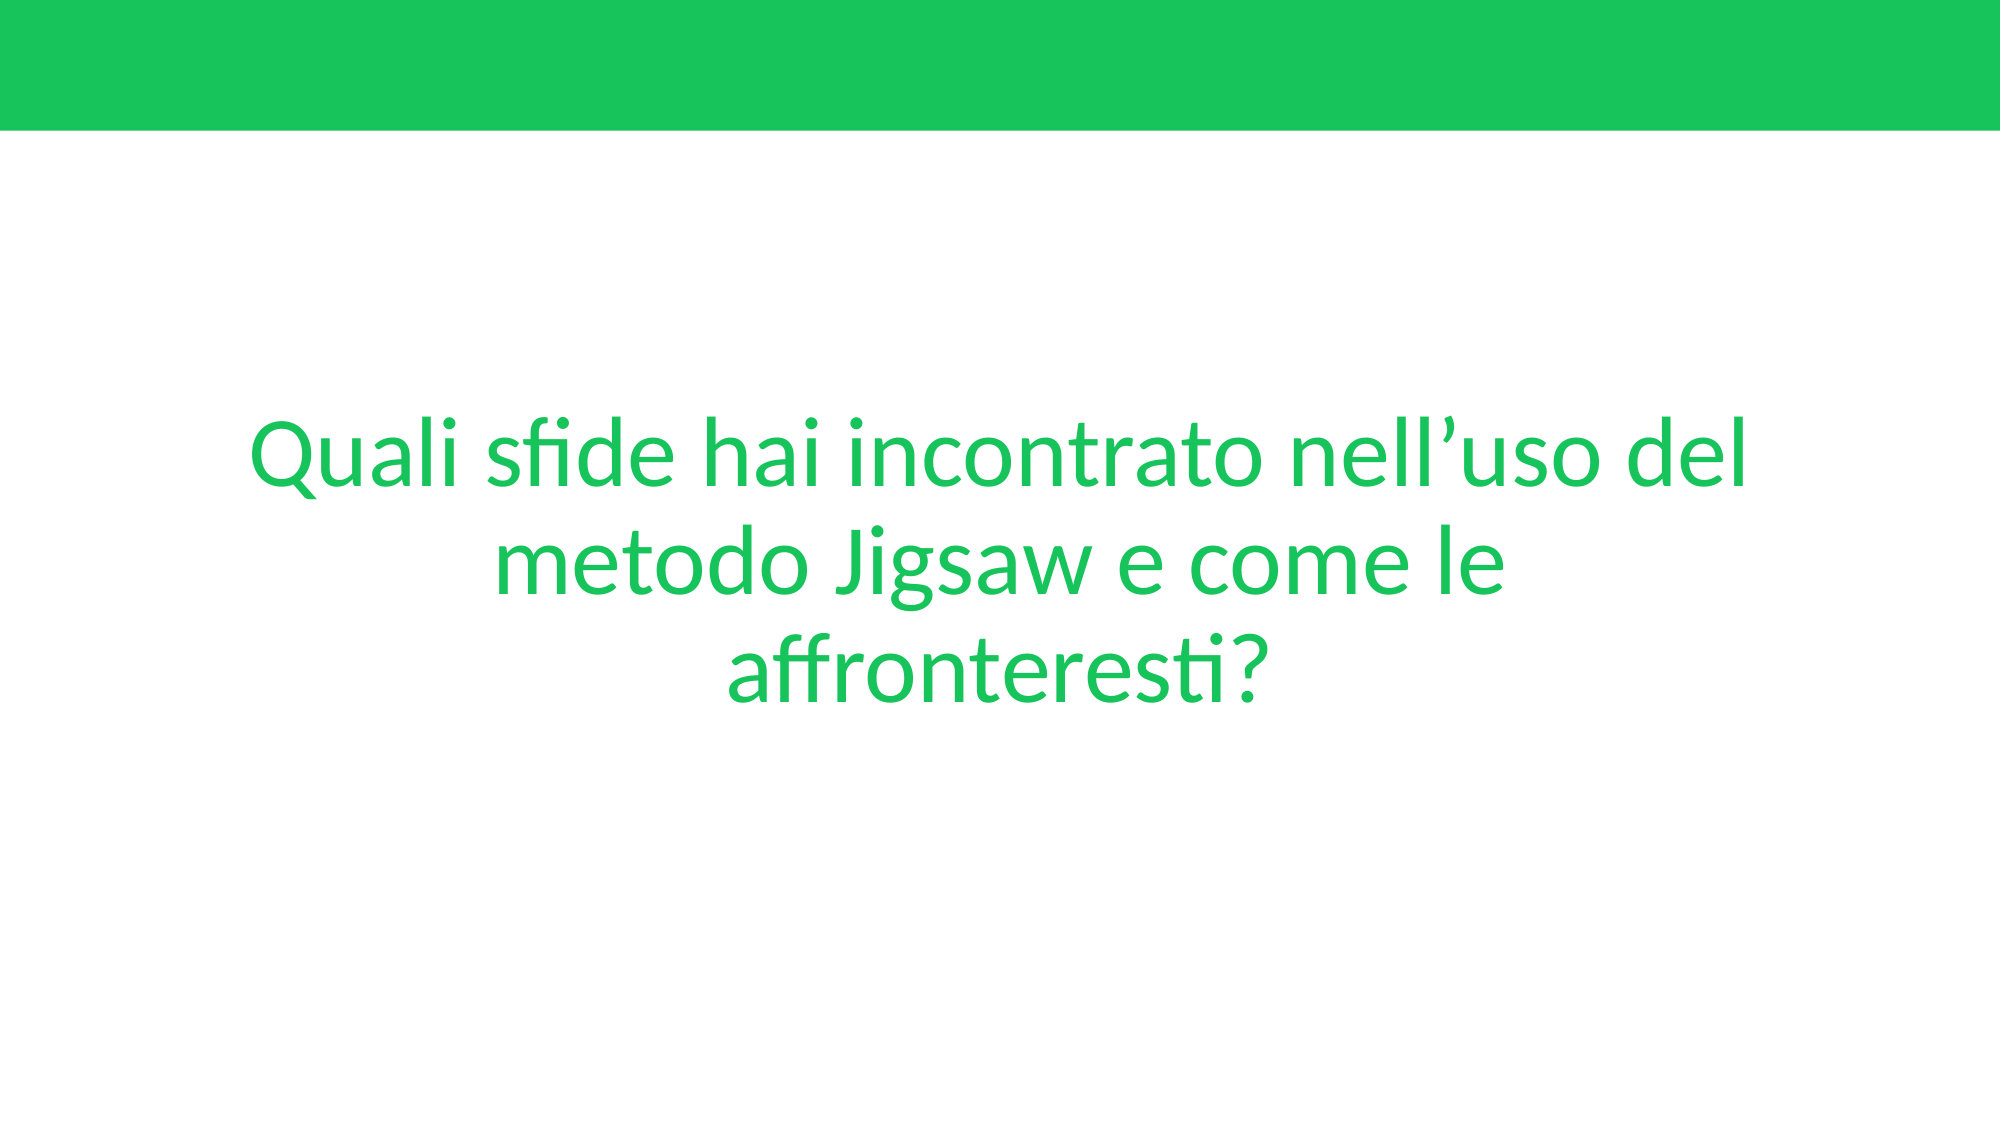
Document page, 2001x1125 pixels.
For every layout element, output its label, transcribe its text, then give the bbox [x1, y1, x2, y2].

title Quali sfide hai incontrato nell’uso del metodo Jigsaw e come le affronteresti? [220, 416, 1780, 709]
